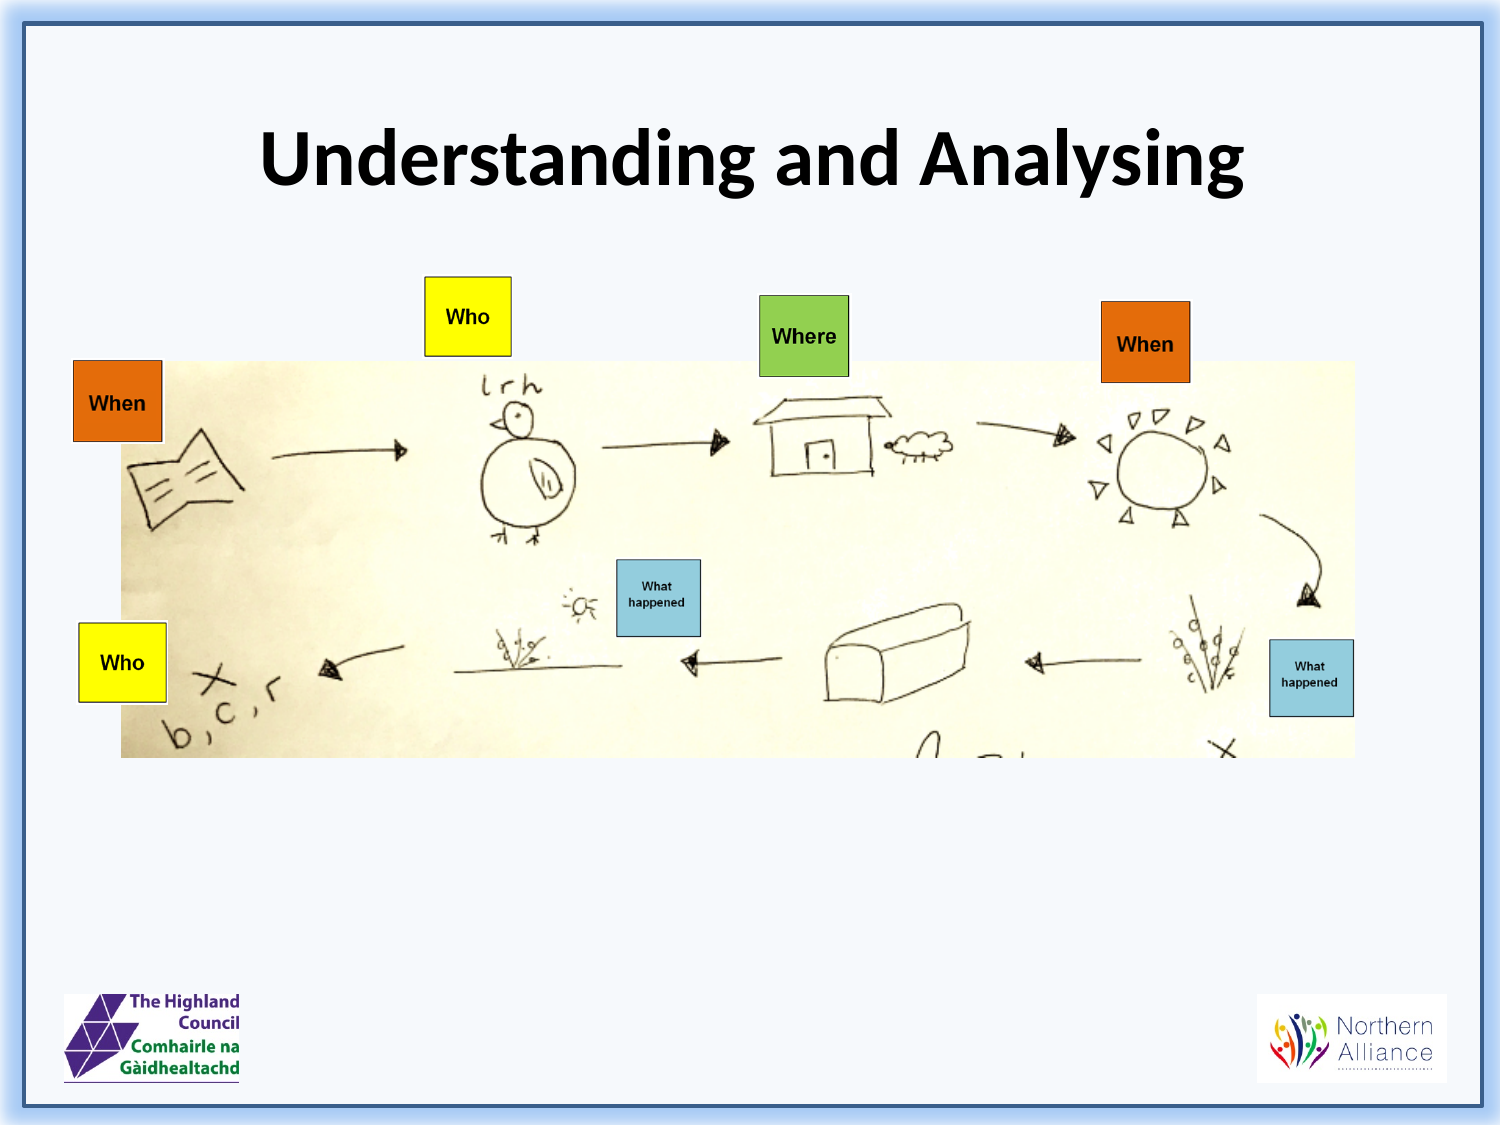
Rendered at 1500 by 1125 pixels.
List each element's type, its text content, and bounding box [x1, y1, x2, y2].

picture [64, 994, 240, 1083]
picture [421, 274, 513, 360]
title Understanding and Analysing [23, 95, 1482, 283]
picture [1257, 994, 1448, 1083]
text_box [22, 21, 1484, 1108]
picture [70, 293, 1355, 758]
